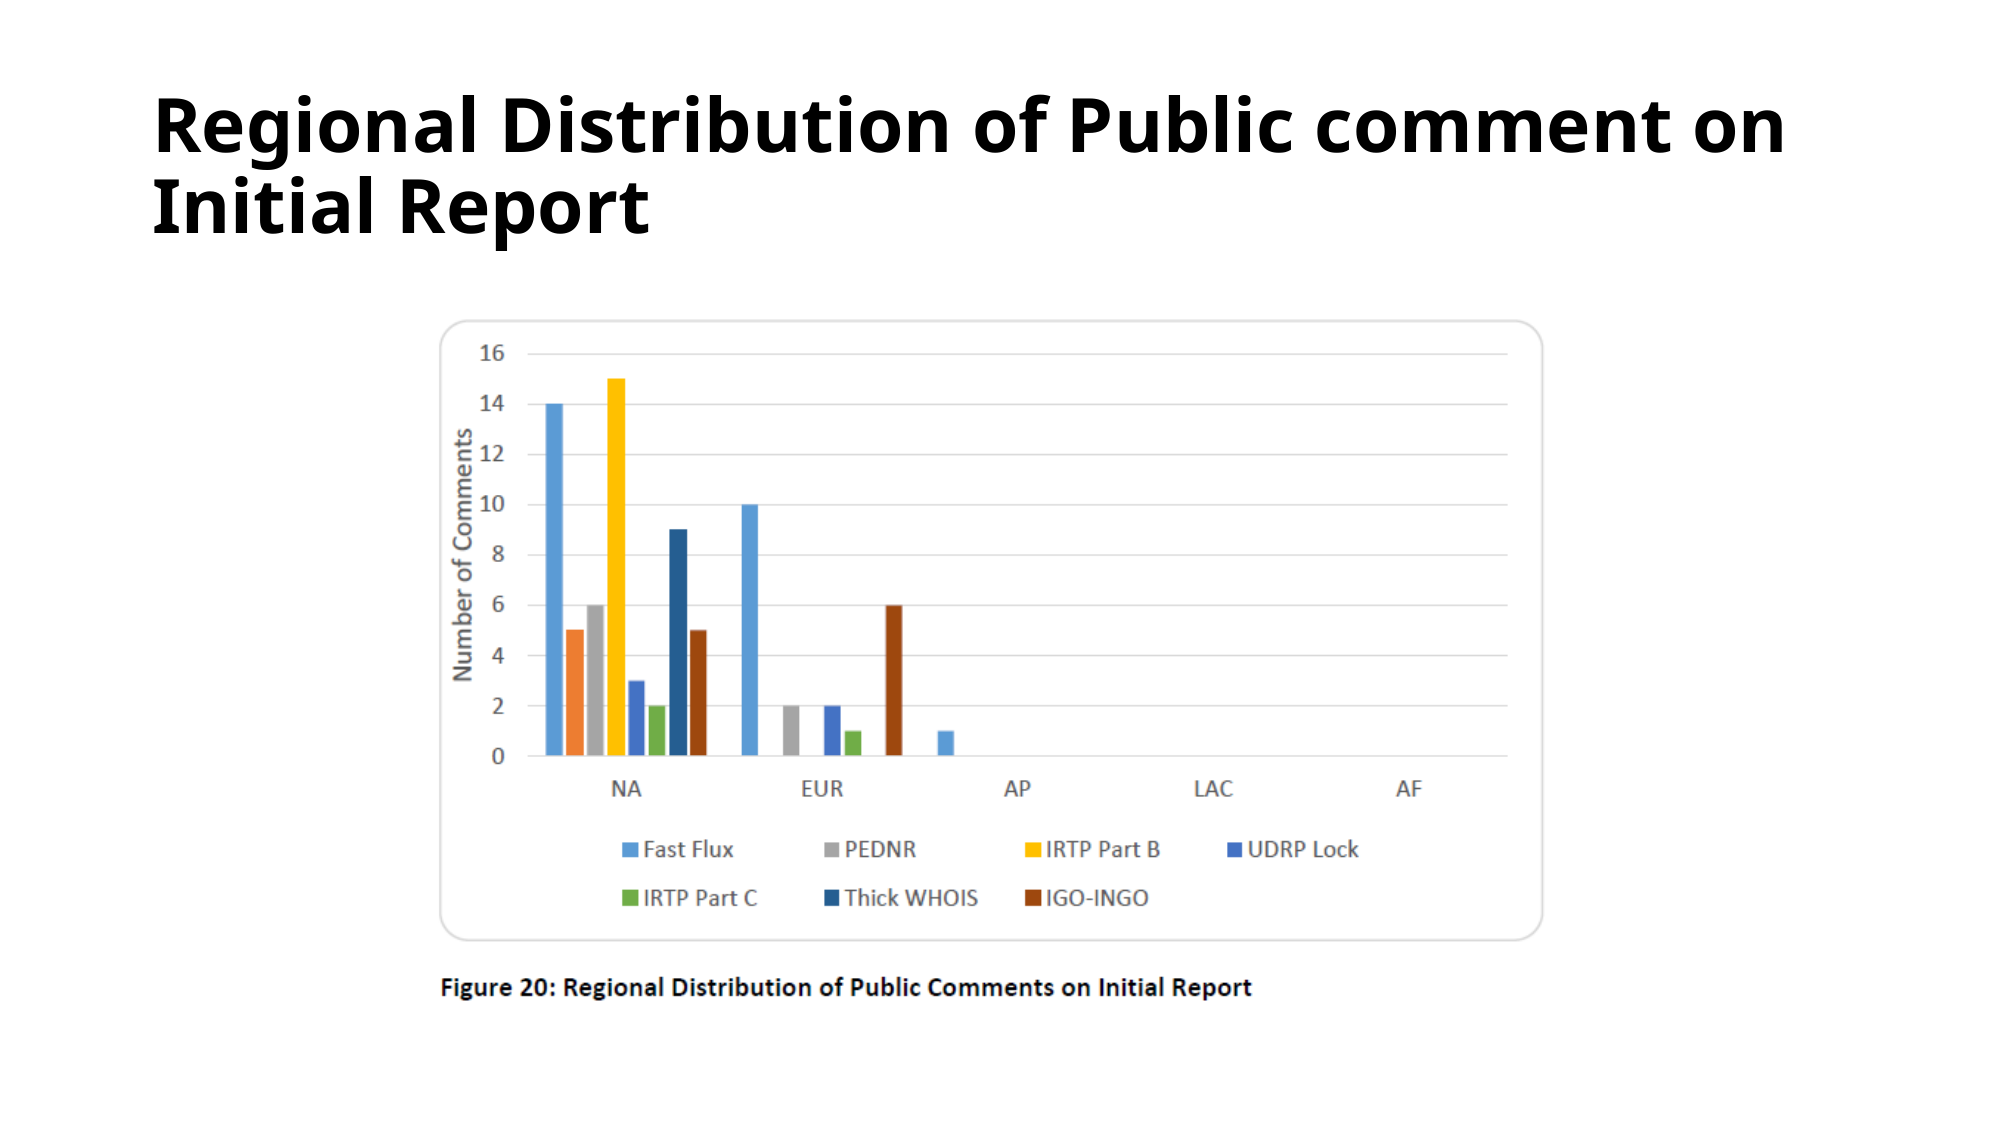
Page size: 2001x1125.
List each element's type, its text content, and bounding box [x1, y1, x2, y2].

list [373, 299, 1626, 1014]
title Regional Distribution of Public comment on Initial Report [137, 59, 1863, 278]
